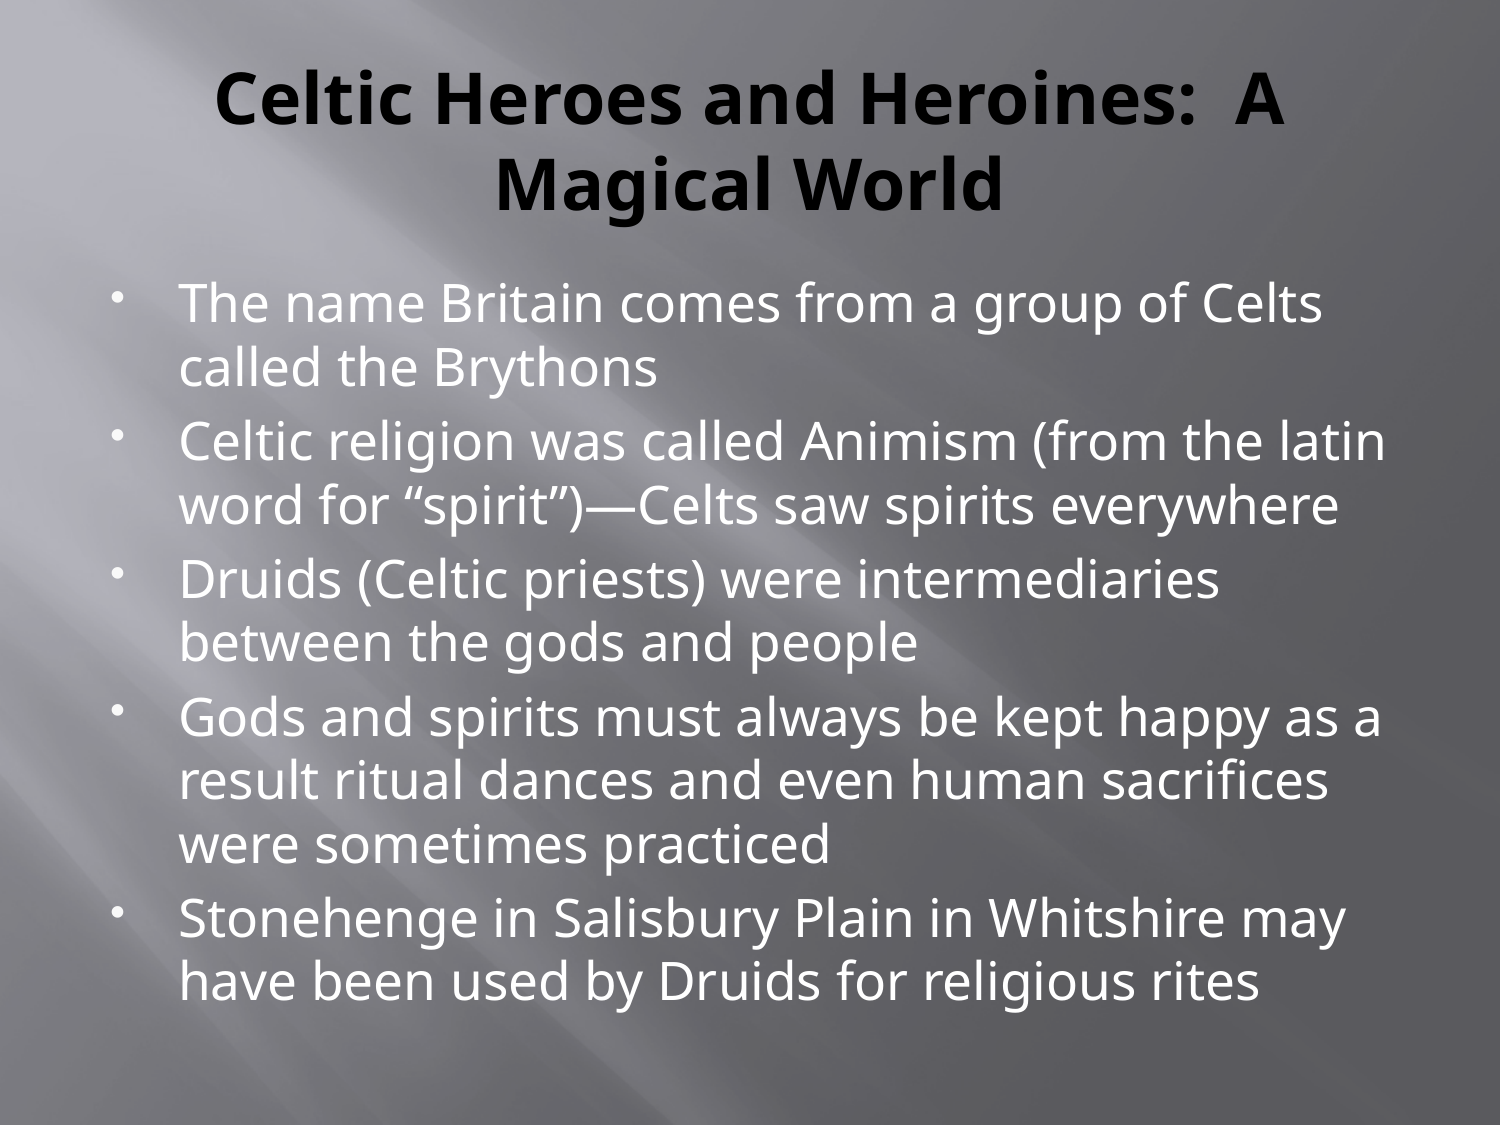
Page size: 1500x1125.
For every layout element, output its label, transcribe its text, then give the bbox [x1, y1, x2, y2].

title Celtic Heroes and Heroines: A Magical World [75, 45, 1425, 233]
list The name Britain comes from a group of Celts called the Brythons Celtic religion was called Animism (from the latin word for “spirit”)—Celts saw spirits everywhere Druids (Celtic priests) were intermediaries between the gods and people Gods and spirits must always be kept happy as a result ritual dances and even human sacrifices were sometimes practiced Stonehenge in Salisbury Plain in Whitshire may have been used by Druids for religious rites [75, 262, 1425, 1035]
